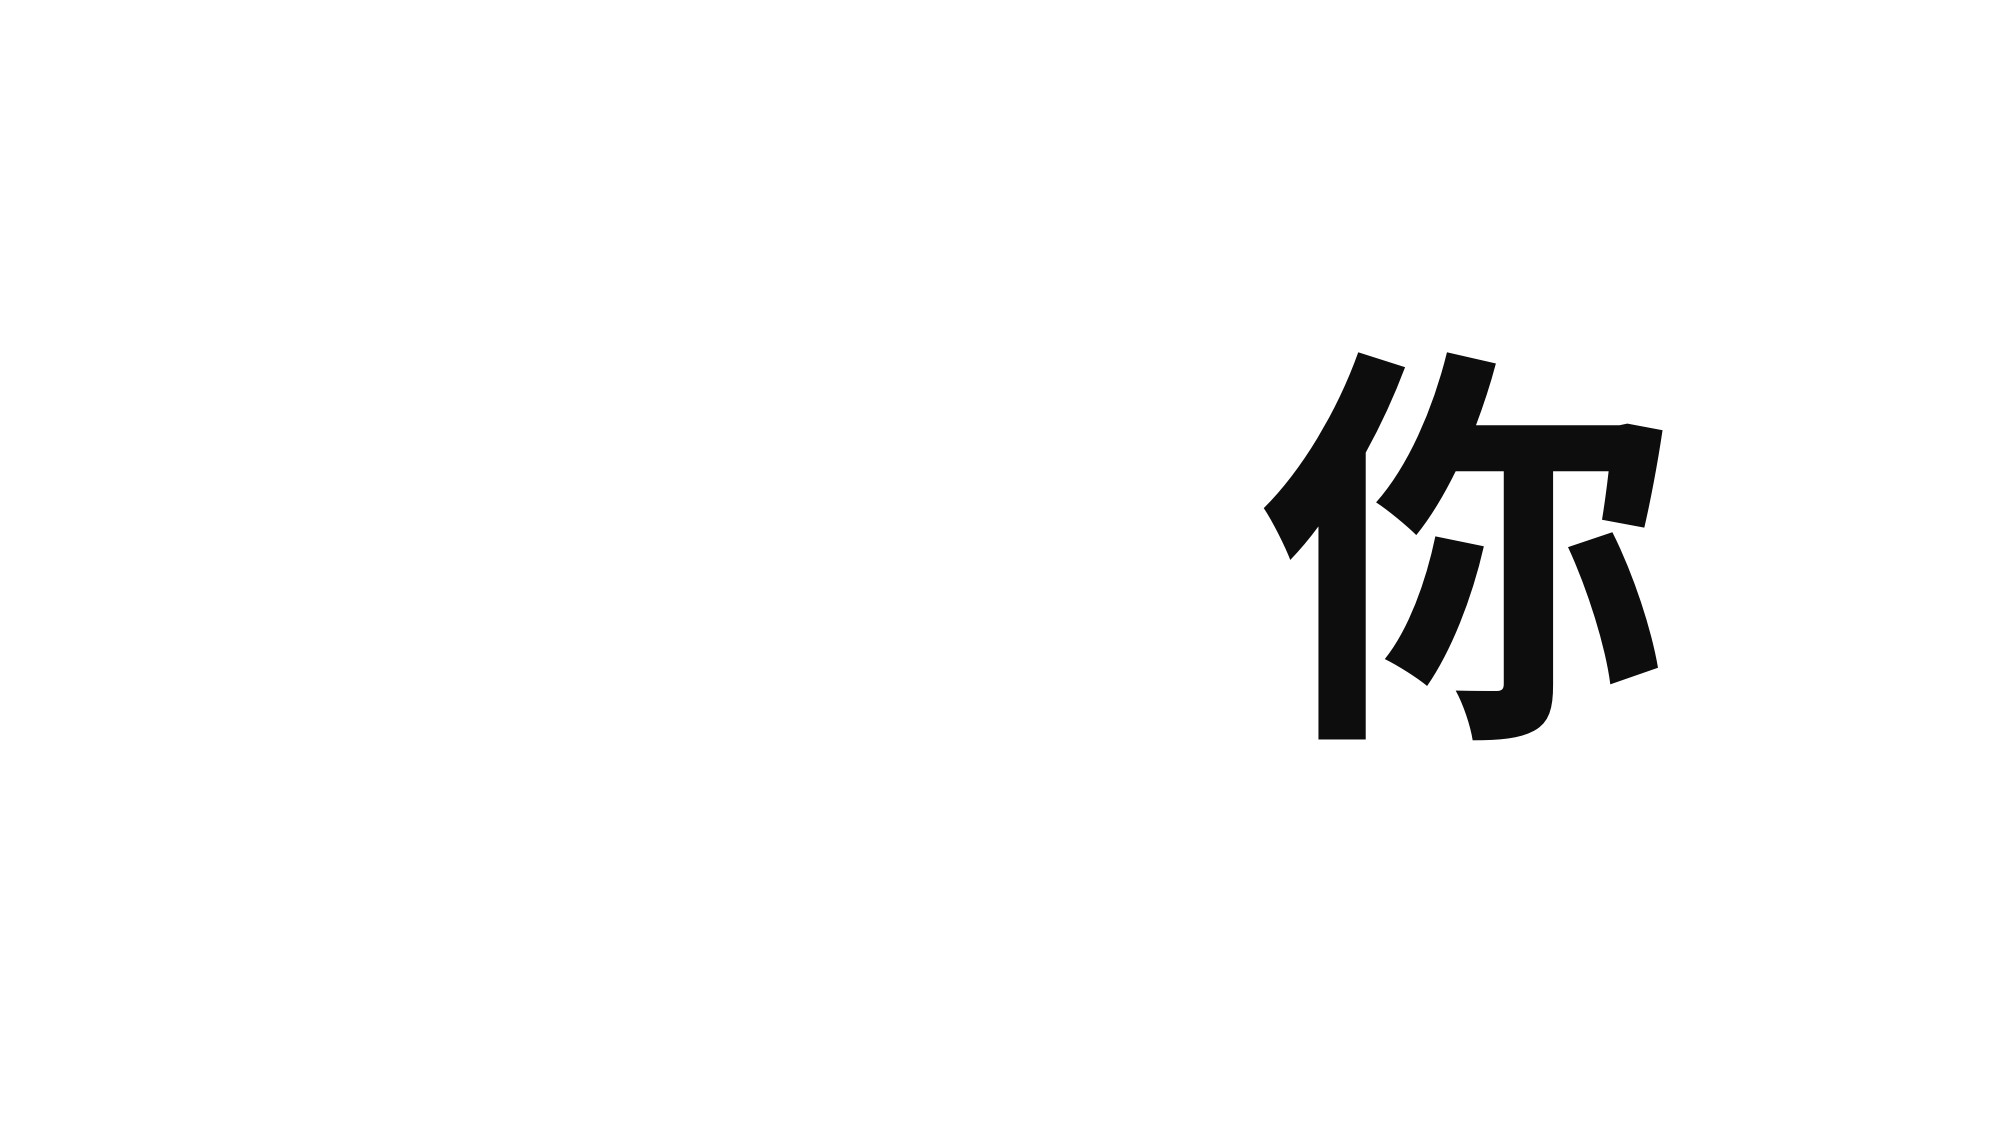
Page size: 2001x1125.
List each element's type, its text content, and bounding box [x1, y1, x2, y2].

text_box 你 [1245, 281, 1690, 794]
